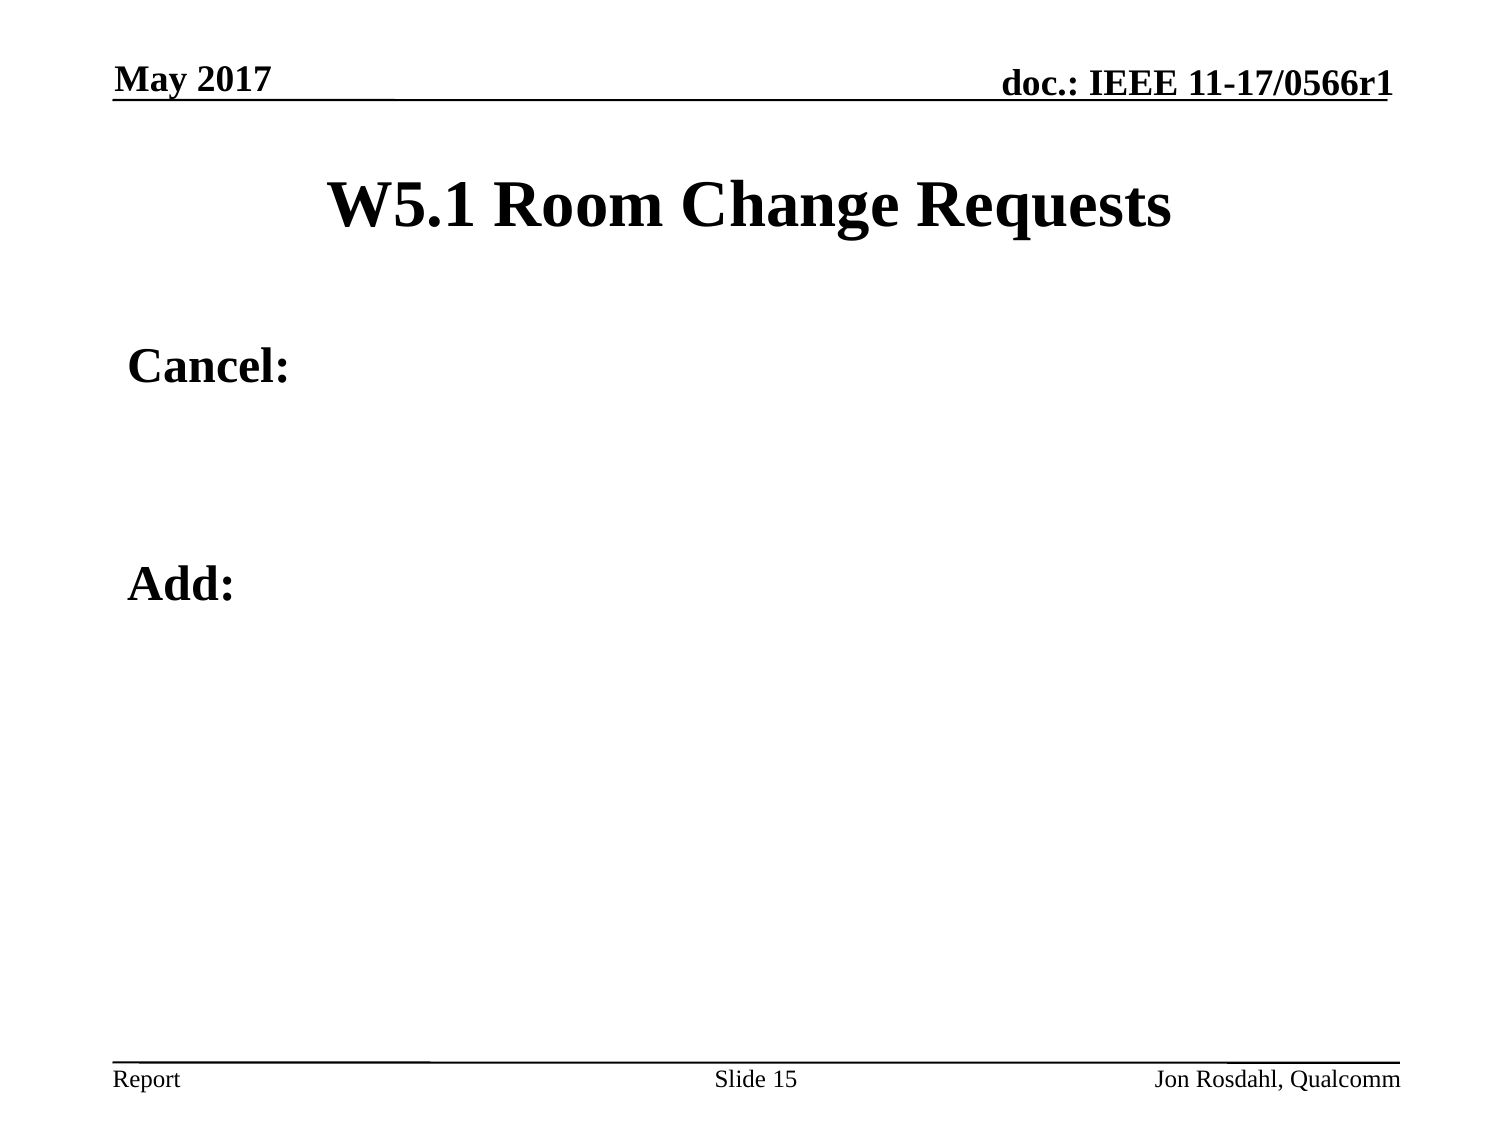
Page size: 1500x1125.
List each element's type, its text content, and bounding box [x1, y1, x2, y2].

slide_number Slide 15 [712, 1061, 800, 1123]
list Cancel: Add: [112, 324, 1388, 1000]
footer Jon Rosdahl, Qualcomm [878, 1061, 1402, 1093]
title W5.1 Room Change Requests [112, 112, 1388, 288]
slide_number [114, 54, 423, 100]
